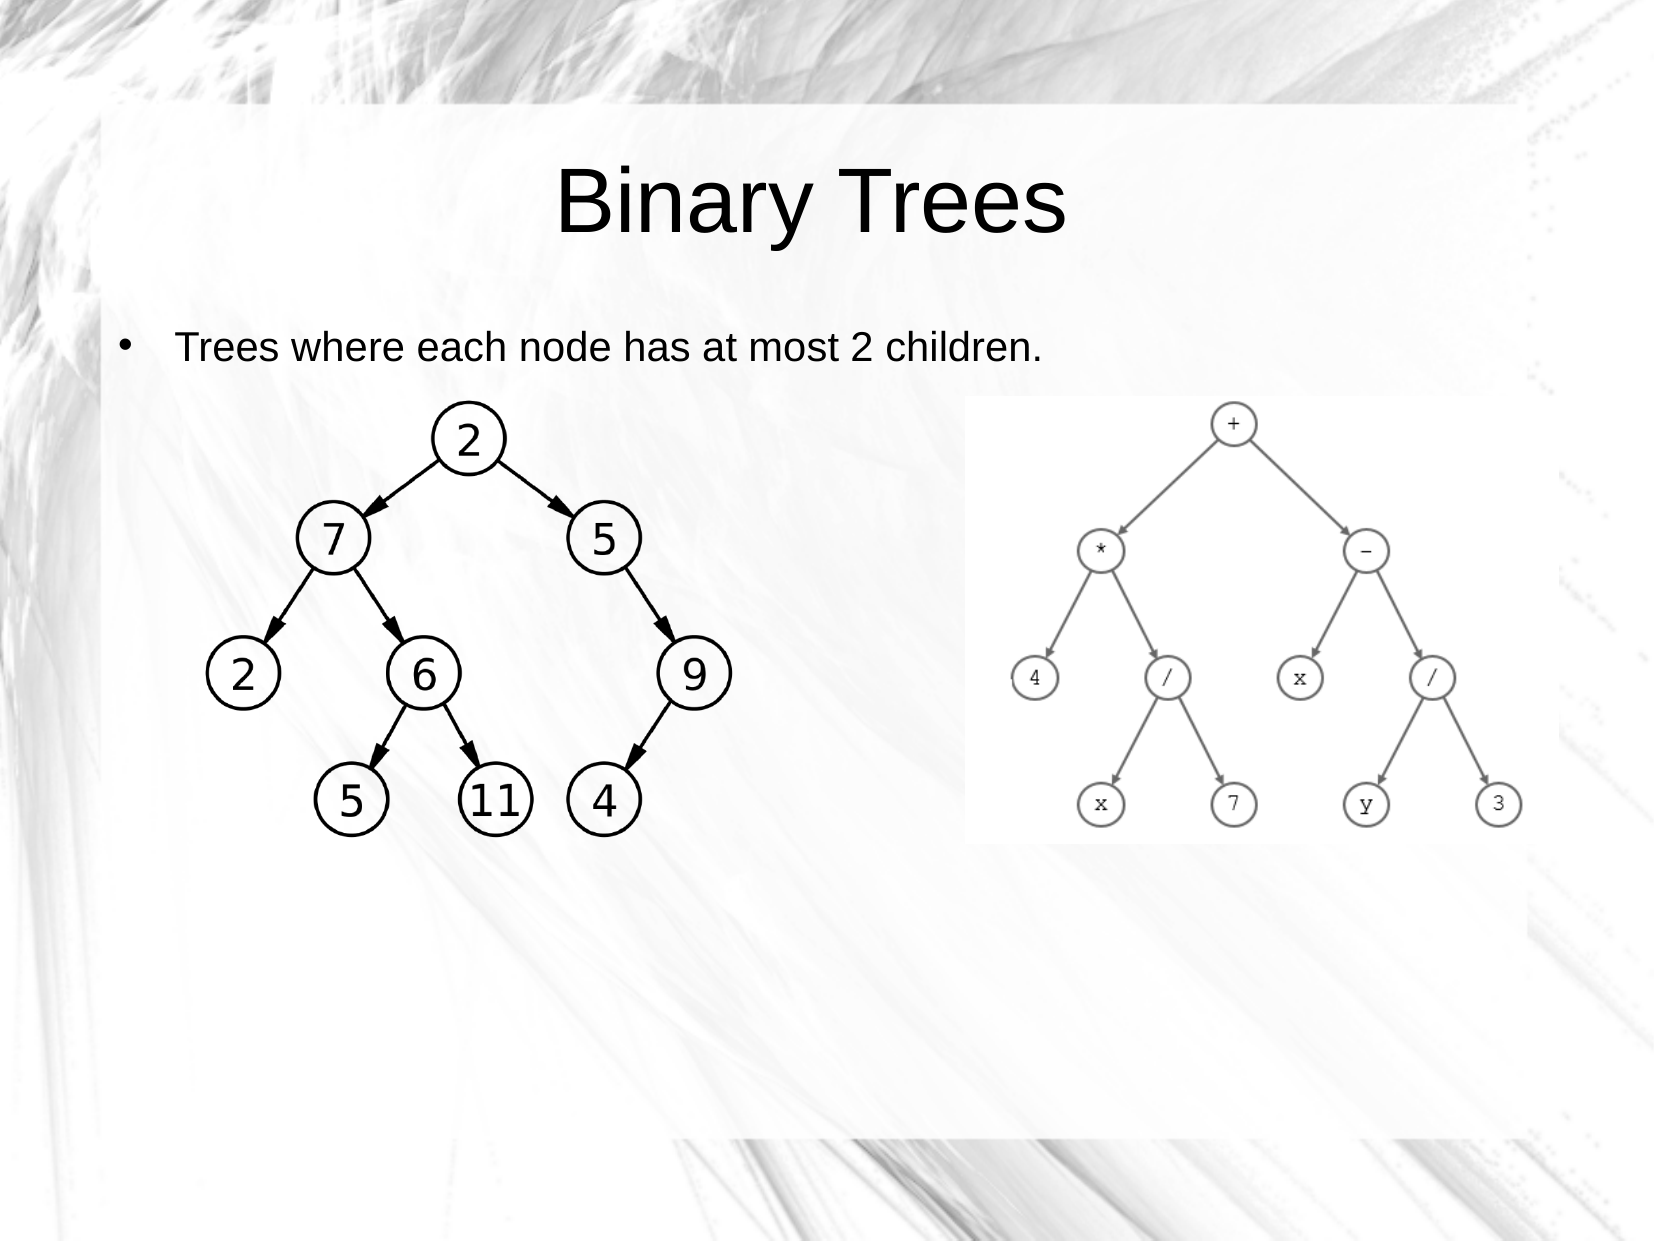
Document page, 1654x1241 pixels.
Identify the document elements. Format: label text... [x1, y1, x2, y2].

list Trees where each node has at most 2 children. [118, 319, 1571, 1102]
title Binary Trees [118, 112, 1506, 281]
picture [0, 0, 1654, 1241]
